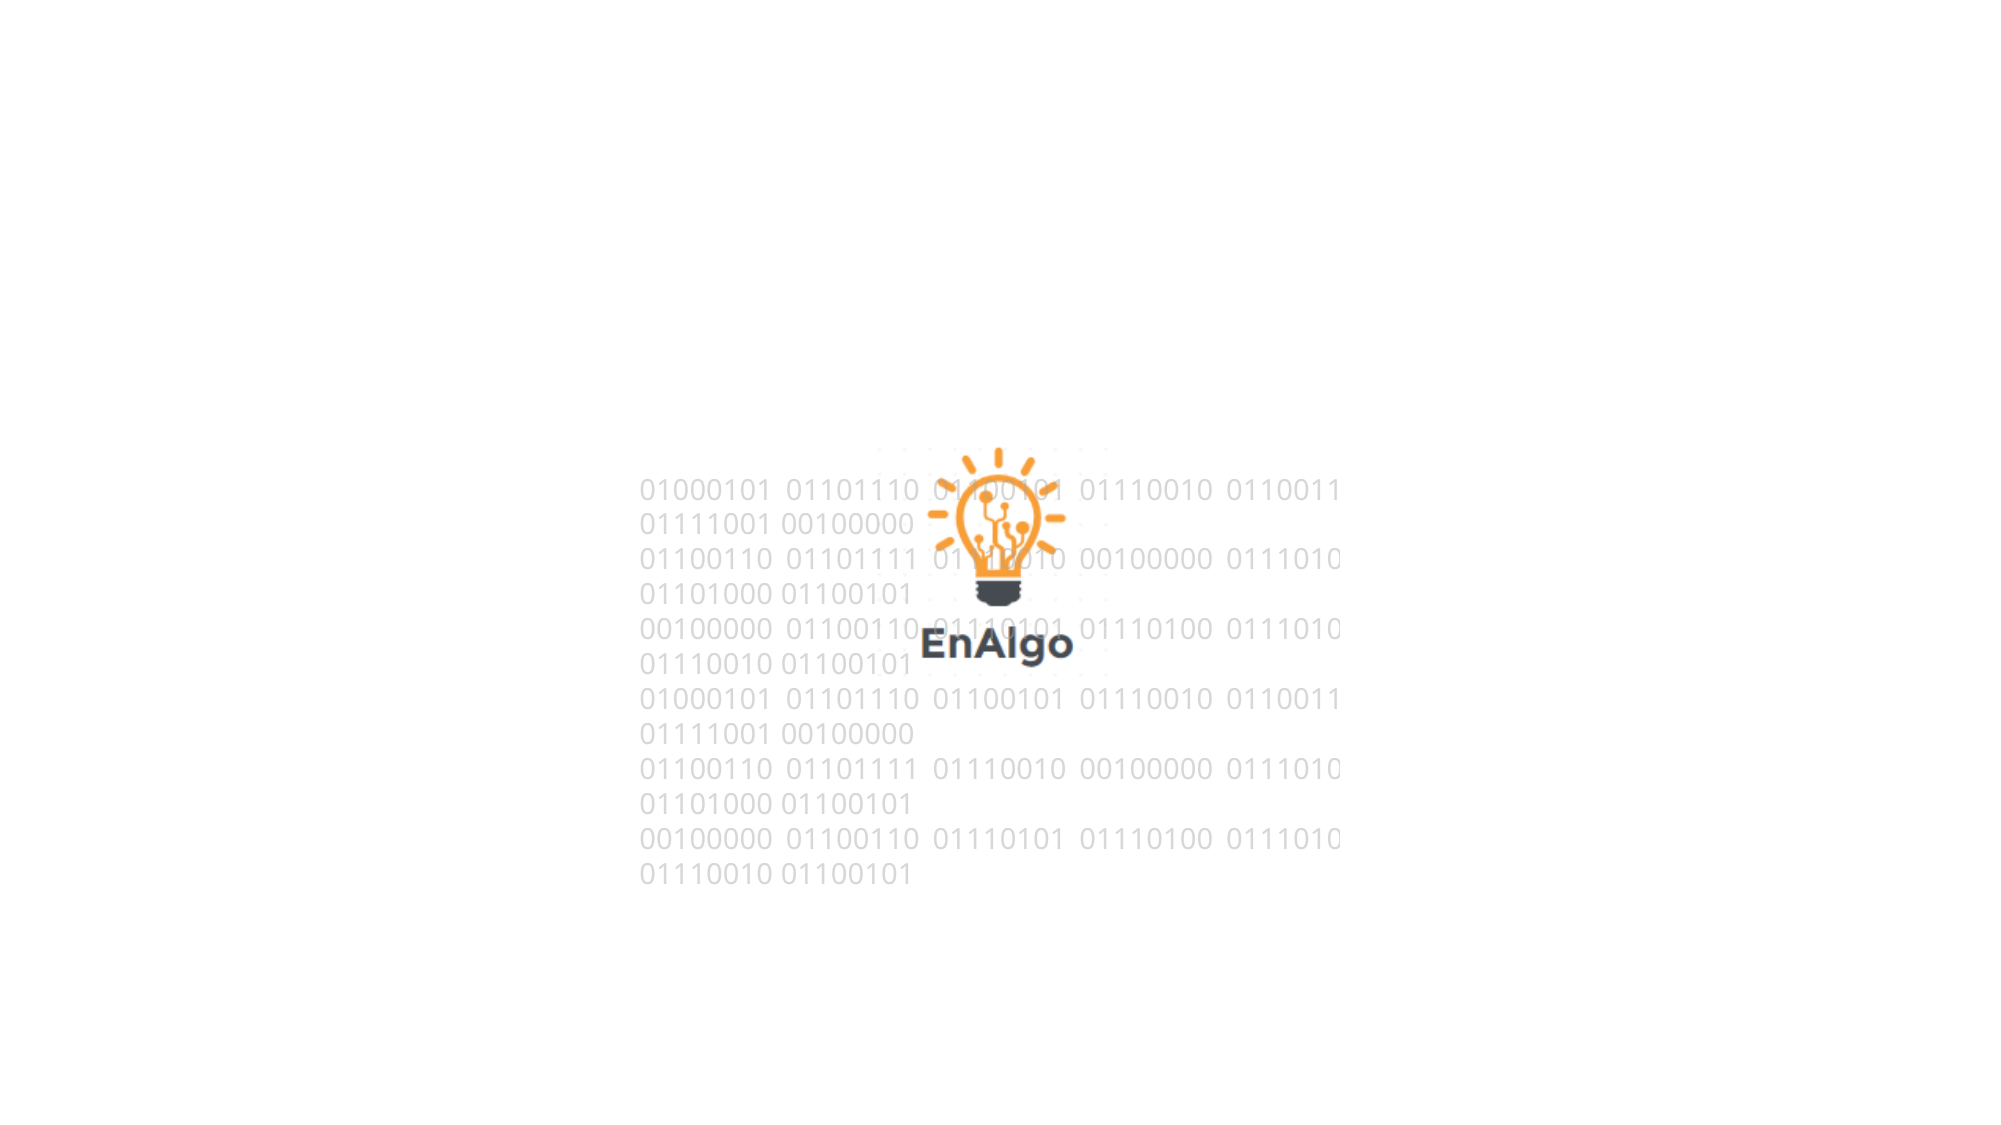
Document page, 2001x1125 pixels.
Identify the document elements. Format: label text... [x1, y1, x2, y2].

picture [872, 434, 1128, 691]
text_box 01000101 01101110 01100101 01110010 01100111 01111001 00100000 01100110 01101111 01110010 00100000 01110100 01101000 01100101 00100000 01100110 01110101 01110100 01110101 01110010 01100101 01000101 01101110 01100101 01110010 01100111 01111001 00100000 01100110 01101111 01110010 00100000 01110100 01101000 01100101 00100000 01100110 01110101 01110100 01110101 01110010 01100101 [624, 463, 1376, 898]
